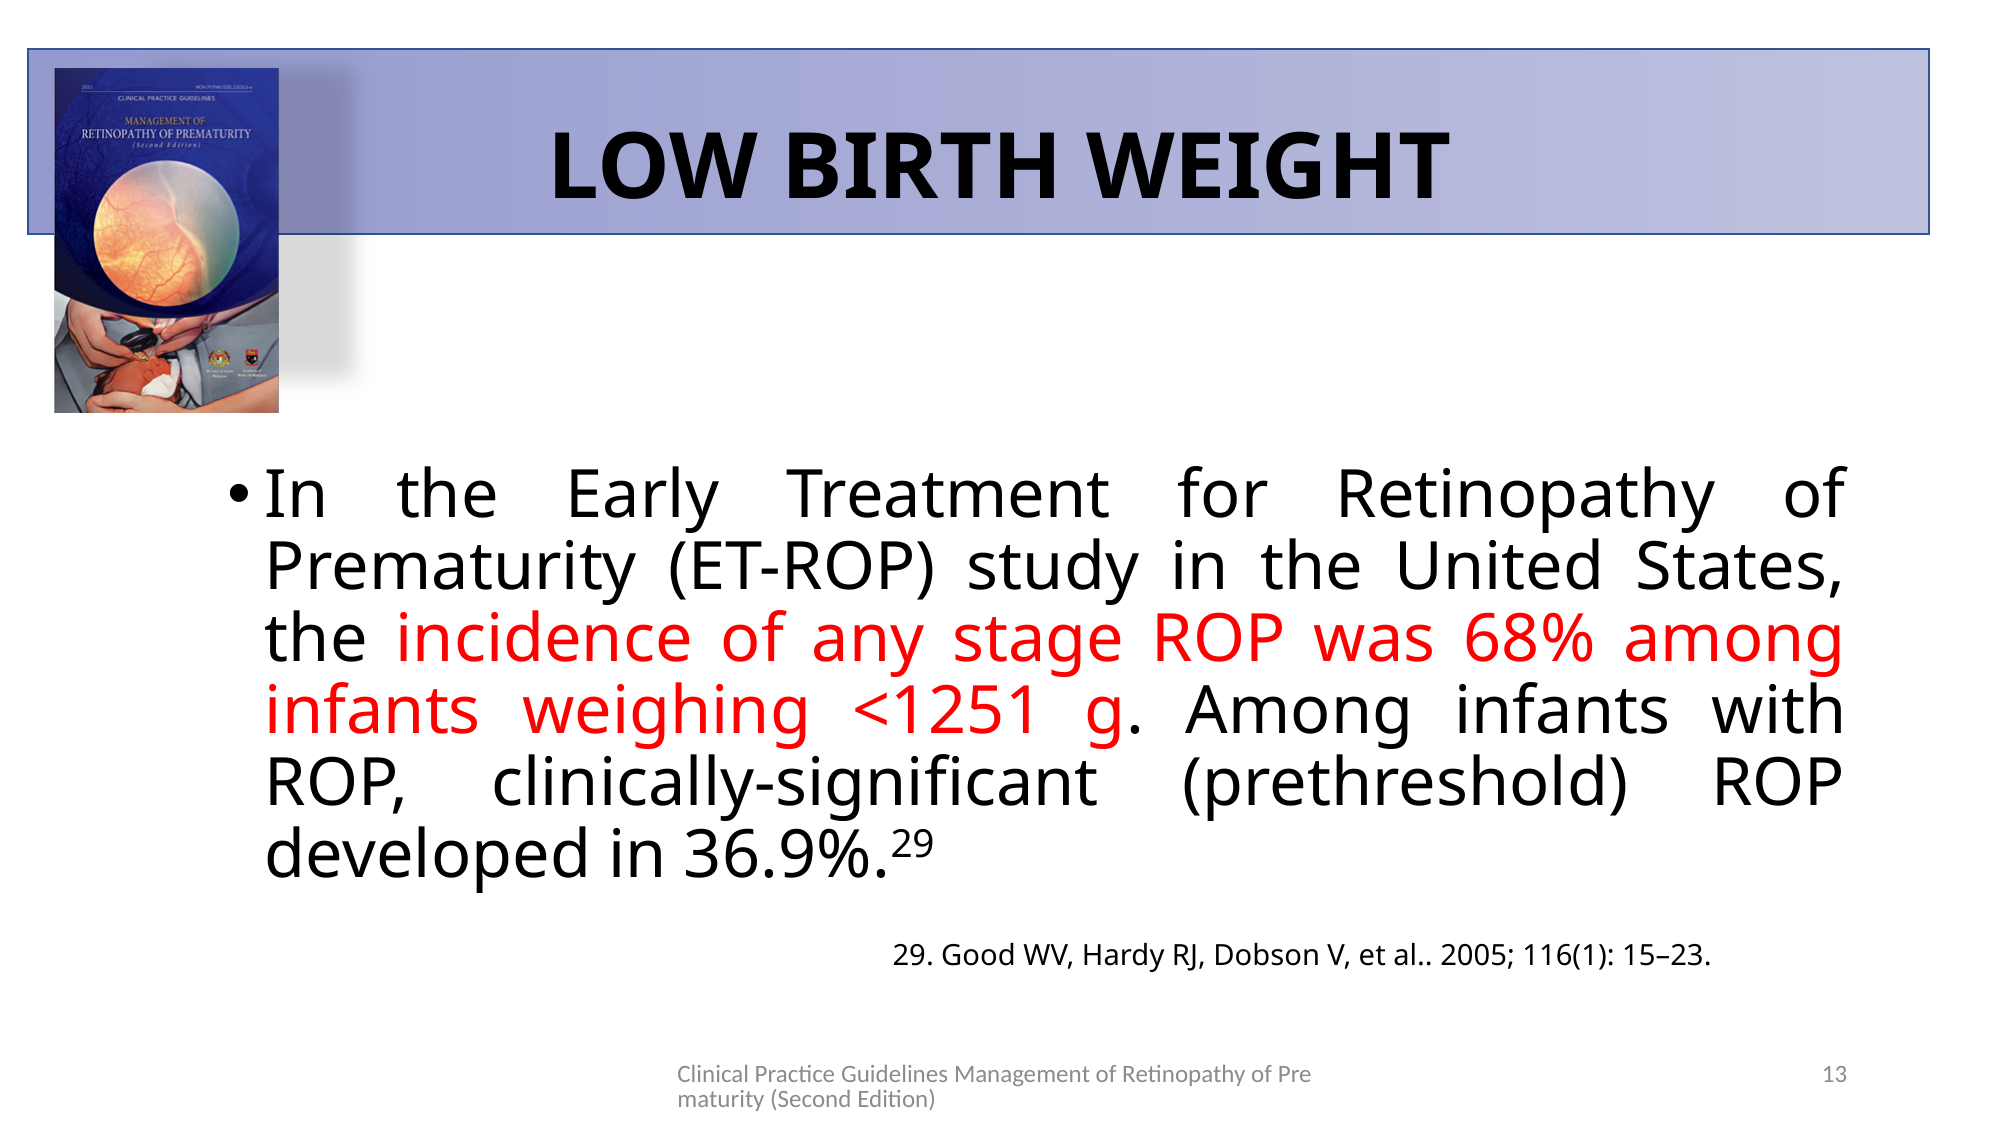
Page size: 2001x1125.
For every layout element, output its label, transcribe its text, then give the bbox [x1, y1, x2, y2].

title LOW BIRTH WEIGHT [386, 59, 1863, 278]
footer Clinical Practice Guidelines Management of Retinopathy of Prematurity (Second Edition) [662, 1042, 1338, 1103]
text_box 29. Good WV, Hardy RJ, Dobson V, et al.. 2005; 116(1): 15–23. [652, 929, 1967, 979]
list In the Early Treatment for Retinopathy of Prematurity (ET-ROP) study in the United States, the incidence of any stage ROP was 68% among infants weighing <1251 g. Among infants with ROP, clinically-significant (prethreshold) ROP developed in 36.9%.29 [137, 362, 1863, 813]
text_box [386, 48, 1930, 235]
slide_number 13 [1412, 1042, 1863, 1103]
text_box [27, 48, 54, 235]
picture [54, 37, 386, 413]
